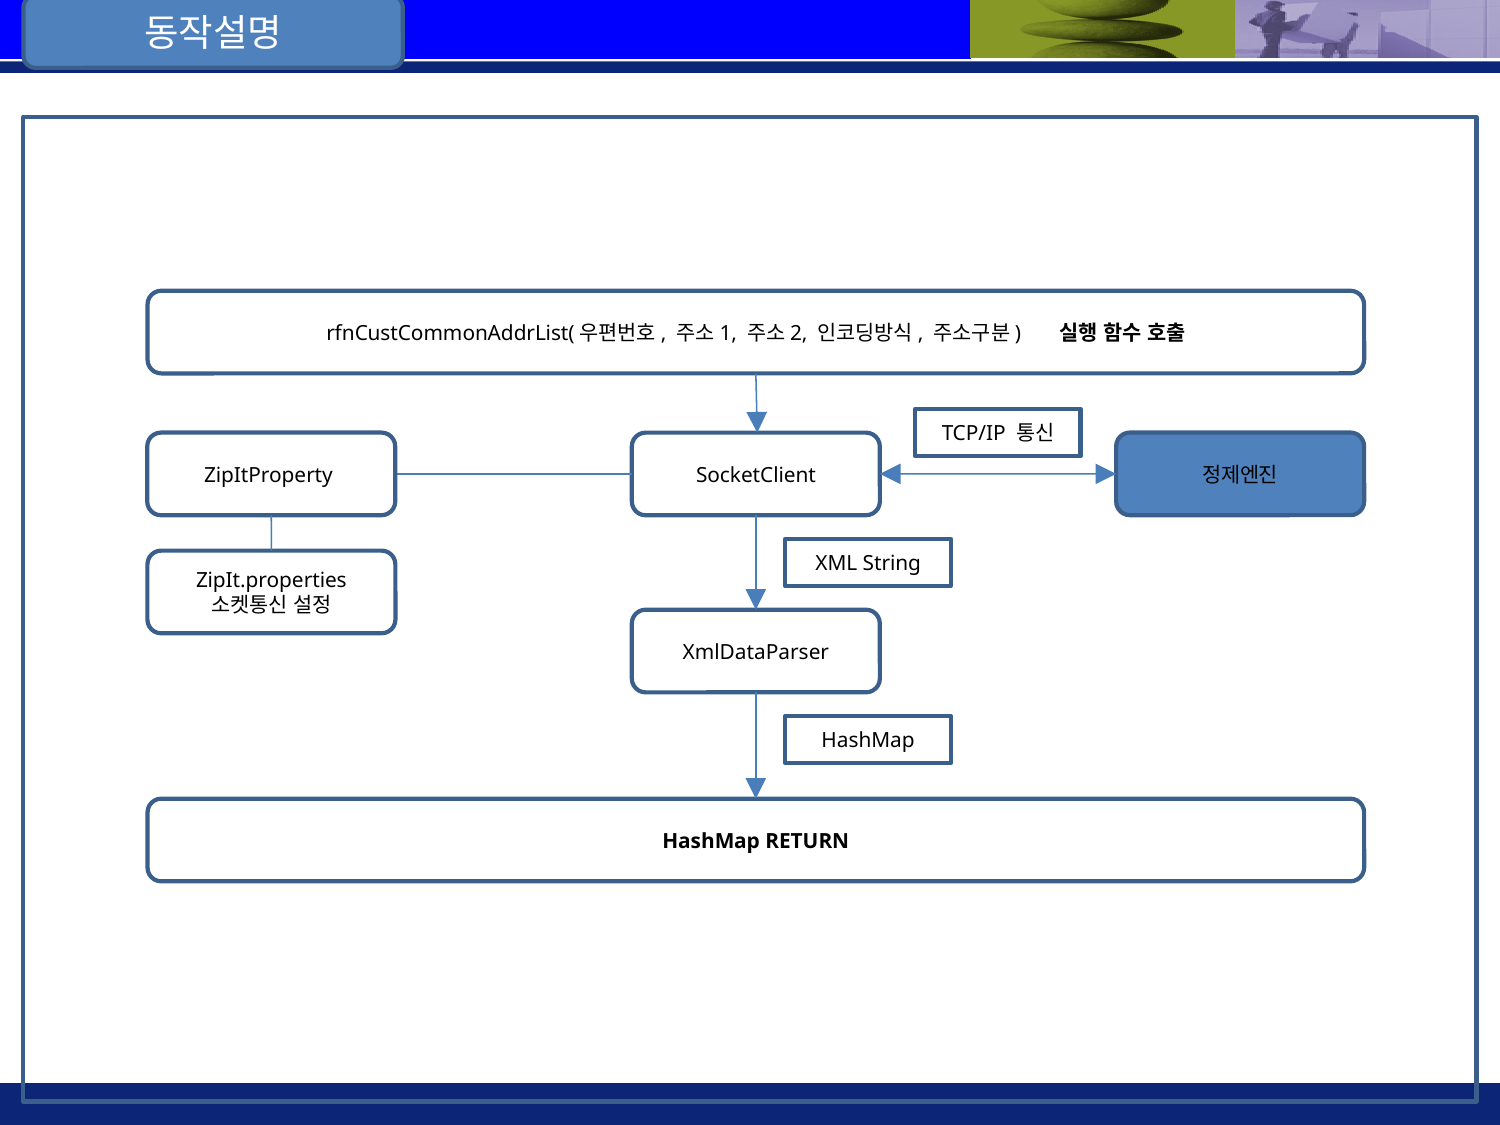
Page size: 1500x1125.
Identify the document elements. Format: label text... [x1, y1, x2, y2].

text_box [21, 115, 1479, 1104]
picture [970, 0, 1500, 58]
text_box 동작설명 [21, 0, 405, 70]
